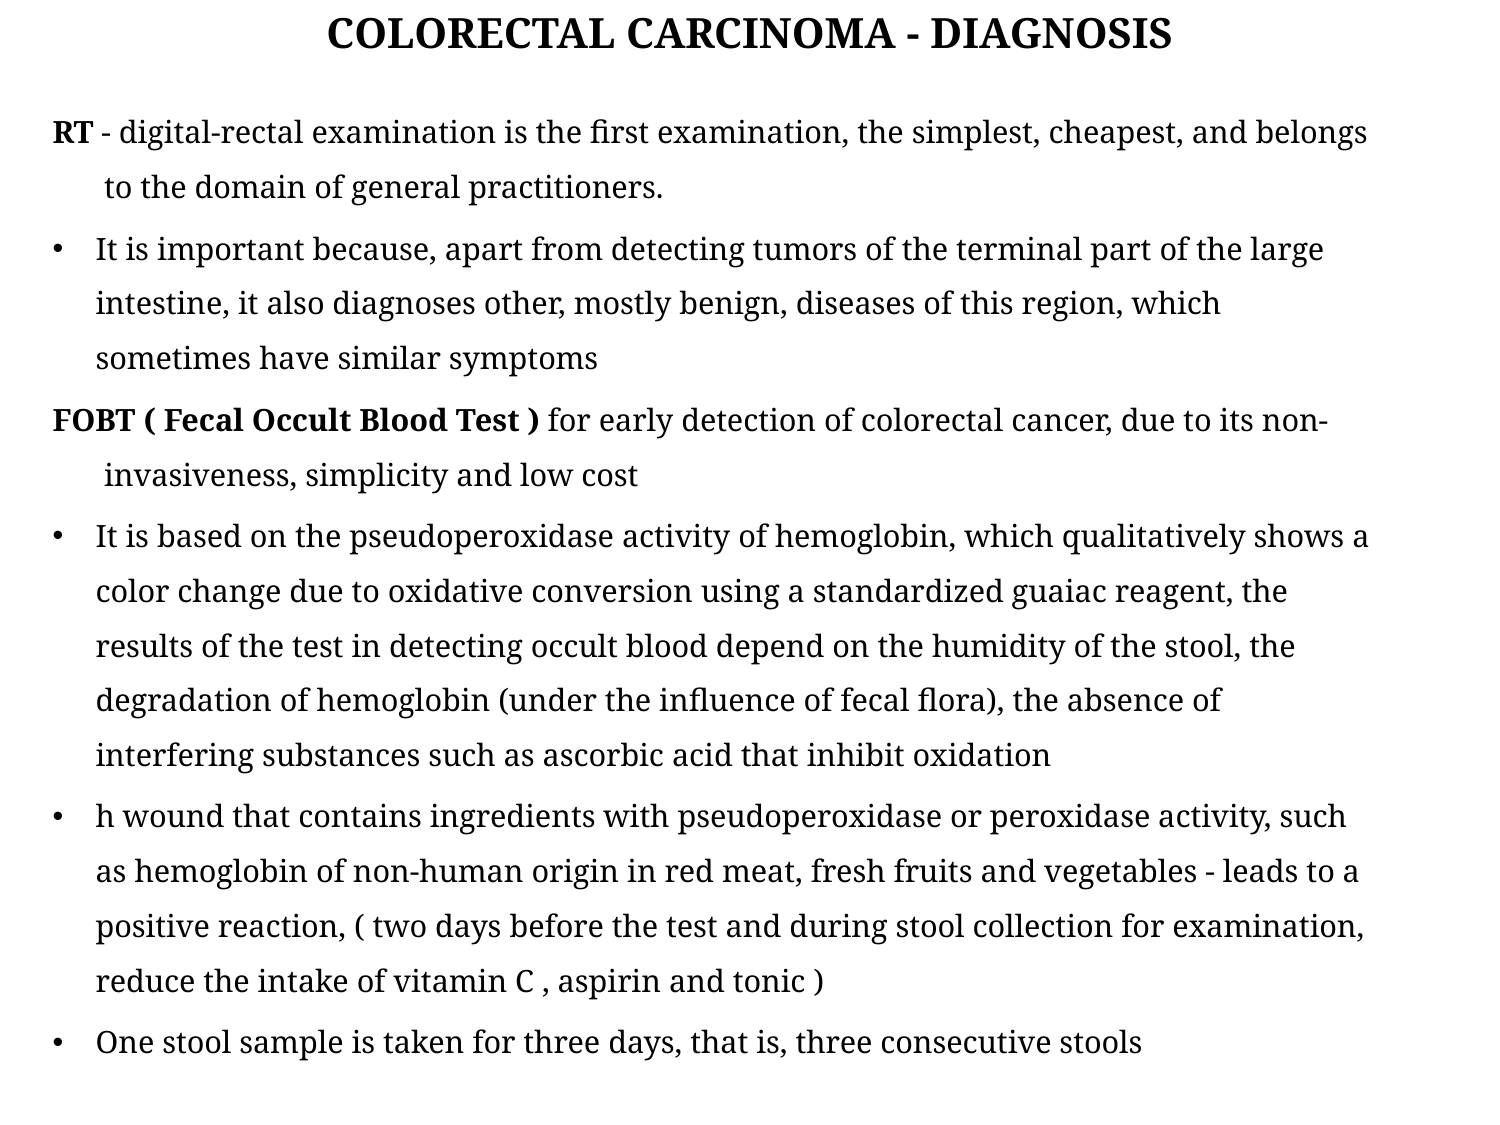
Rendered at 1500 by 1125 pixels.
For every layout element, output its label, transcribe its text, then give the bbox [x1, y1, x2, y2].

text_box COLORECTAL CARCINOMA - DIAGNOSIS [0, 0, 1500, 63]
list RT - digital-rectal examination is the first examination, the simplest, cheapest, and belongs to the domain of general practitioners. It is important because, apart from detecting tumors of the terminal part of the large intestine, it also diagnoses other, mostly benign, diseases of this region, which sometimes have similar symptoms FOBT ( Fecal Occult Blood Test ) for early detection of colorectal cancer, due to its non-invasiveness, simplicity and low cost It is based on the pseudoperoxidase activity of hemoglobin, which qualitatively shows a color change due to oxidative conversion using a standardized guaiac reagent, the results of the test in detecting occult blood depend on the humidity of the stool, the degradation of hemoglobin (under the influence of fecal flora), the absence of interfering substances such as ascorbic acid that inhibit oxidation h wound that contains ingredients with pseudoperoxidase or peroxidase activity, such as hemoglobin of non-human origin in red meat, fresh fruits and vegetables - leads to a positive reaction, ( two days before the test and during stool collection for examination, reduce the intake of vitamin C , aspirin and tonic ) One stool sample is taken for three days, that is, three consecutive stools [37, 87, 1388, 1125]
